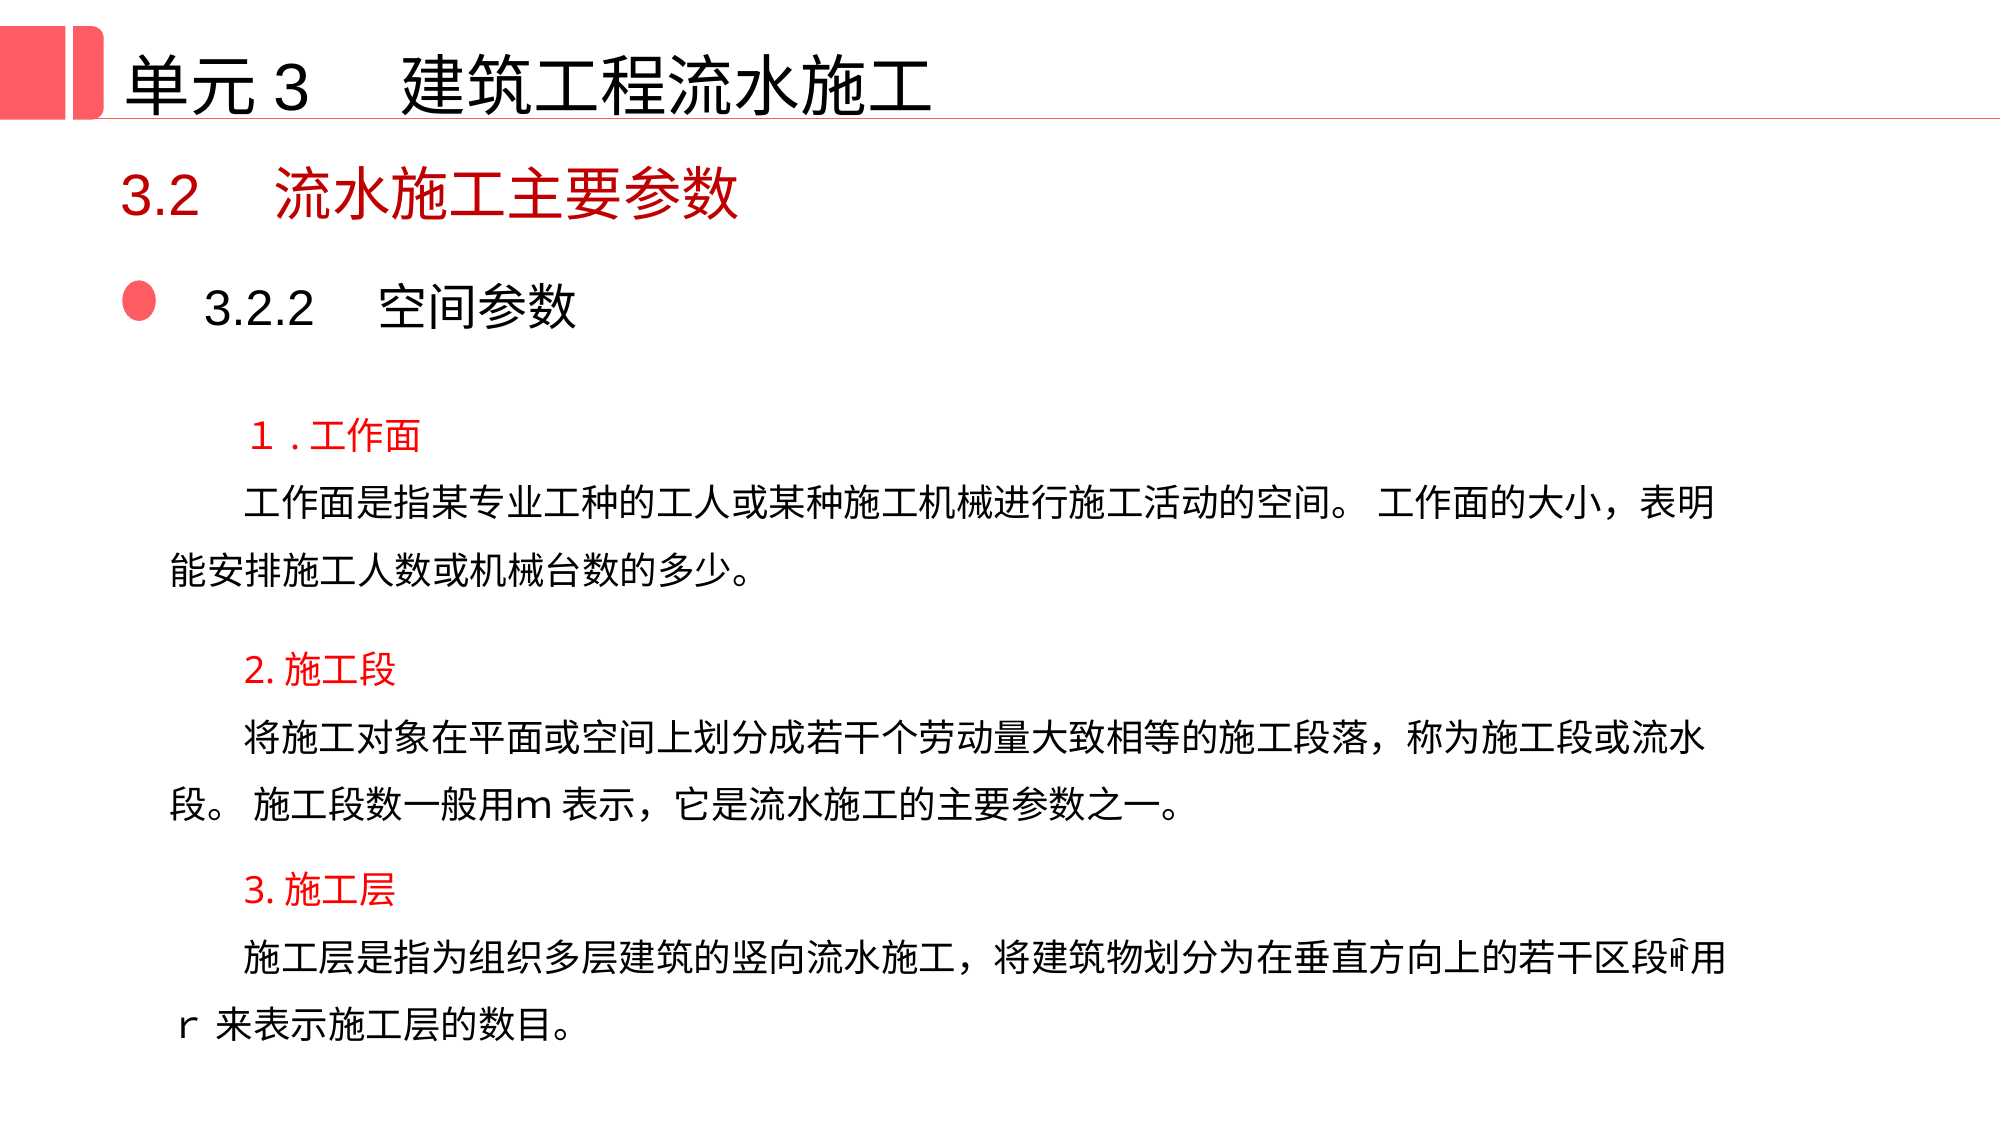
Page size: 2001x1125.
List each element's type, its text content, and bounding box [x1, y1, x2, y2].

text_box [122, 280, 156, 321]
text_box 3.2 流水施工主要参数 [105, 149, 755, 235]
text_box １.工作面 工作面是指某专业工种的工人或某种施工机械进行施工活动的空间。 工作面的大小，表明能安排施工人数或机械台数的多少。 [154, 381, 1755, 600]
text_box 3.2.2 空间参数 [189, 268, 1177, 344]
text_box 2.施工段 将施工对象在平面或空间上划分成若干个劳动量大致相等的施工段落，称为施工段或流水段。 施工段数一般用ｍ 表示，它是流水施工的主要参数之一。 [154, 616, 1755, 834]
text_box 3.施工层 施工层是指为组织多层建筑的竖向流水施工，将建筑物划分为在垂直方向上的若干区段ꎬ用ｒ 来表示施工层的数目。 [154, 836, 1755, 1054]
list 单元3 建筑工程流水施工 [108, 12, 1891, 248]
